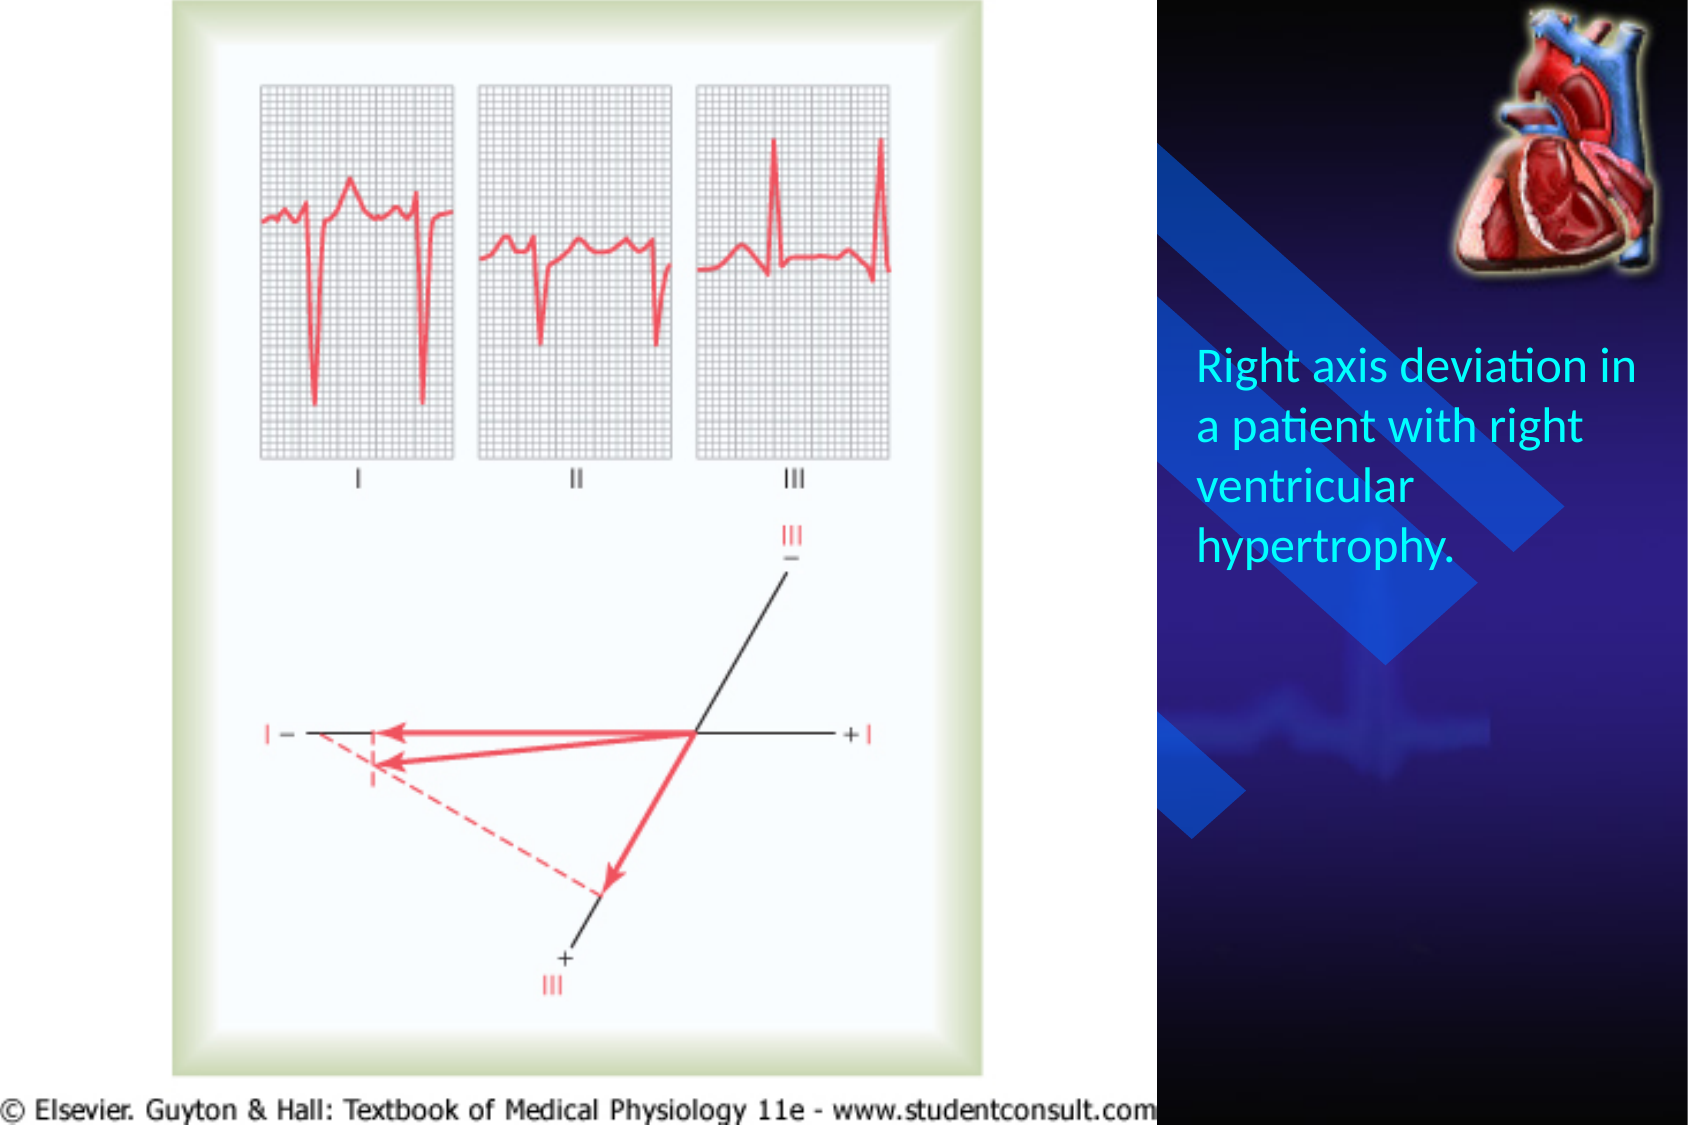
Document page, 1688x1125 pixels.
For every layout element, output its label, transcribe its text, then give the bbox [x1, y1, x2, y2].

picture [0, 0, 1688, 1125]
text_box Right axis deviation in a patient with right ventricular hypertrophy. [1181, 324, 1657, 580]
